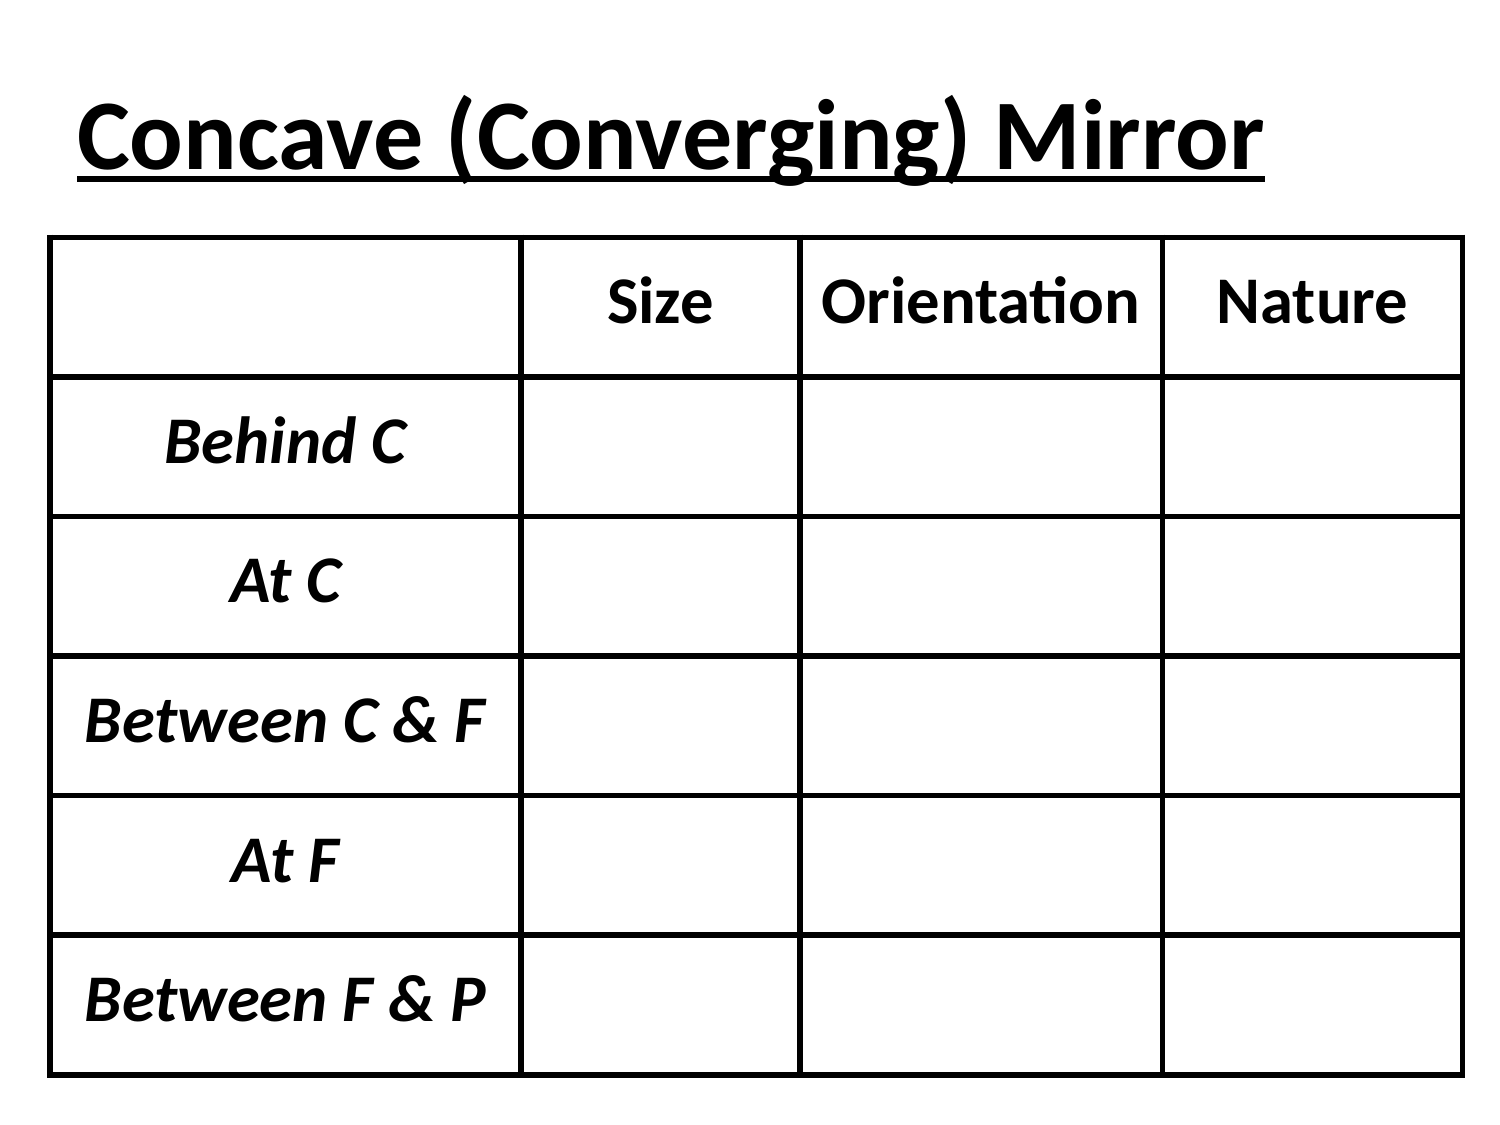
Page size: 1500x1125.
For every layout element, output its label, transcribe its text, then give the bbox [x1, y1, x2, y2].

table_cell Between F & P [53, 938, 518, 1072]
table_cell [1165, 798, 1460, 932]
table_header Nature [1165, 240, 1460, 374]
table_header Size [524, 240, 797, 374]
table_cell [803, 938, 1160, 1072]
table_cell At C [53, 519, 518, 653]
table_header Orientation [803, 240, 1160, 374]
table_cell [803, 380, 1160, 514]
table_header [53, 240, 518, 374]
table_cell [524, 380, 797, 514]
table_cell [803, 519, 1160, 653]
table_cell At F [53, 798, 518, 932]
table_cell [1165, 380, 1460, 514]
table_cell Between C & F [53, 659, 518, 793]
table_cell [803, 798, 1160, 932]
table_cell [524, 519, 797, 653]
table_cell [524, 659, 797, 793]
table_cell [1165, 938, 1460, 1072]
table_cell [524, 798, 797, 932]
table_cell [803, 659, 1160, 793]
text_box Concave (Converging) Mirror [62, 62, 1400, 198]
table_cell Behind C [53, 380, 518, 514]
table_cell [1165, 519, 1460, 653]
table_cell [1165, 659, 1460, 793]
table_cell [524, 938, 797, 1072]
